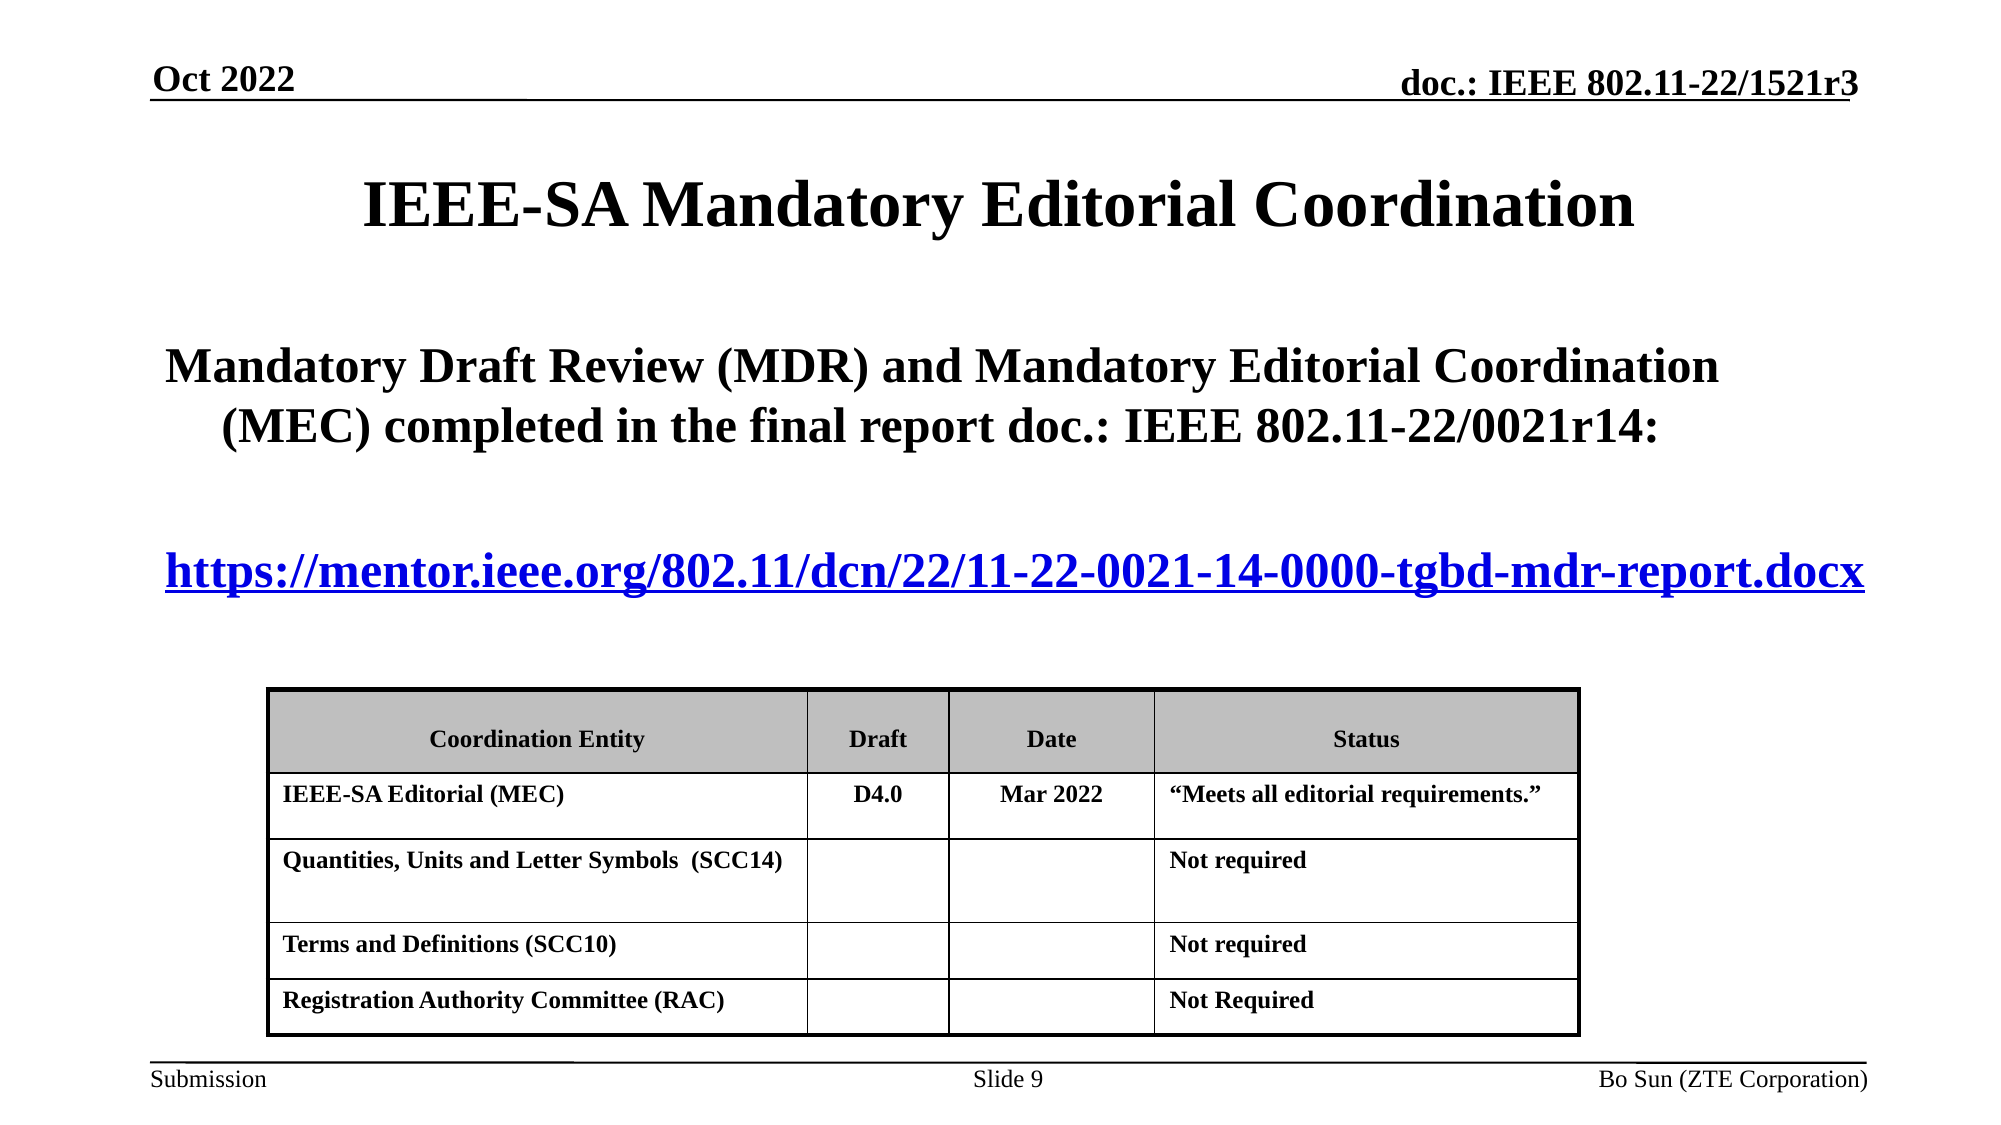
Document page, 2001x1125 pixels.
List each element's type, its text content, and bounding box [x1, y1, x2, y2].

table_cell [950, 840, 1154, 922]
table_cell [808, 923, 948, 978]
table_cell Terms and Definitions (SCC10) [270, 923, 807, 978]
table_cell Registration Authority Committee (RAC) [270, 980, 807, 1033]
table_cell Not Required [1155, 980, 1577, 1033]
table_header Draft [808, 692, 948, 772]
table_header Status [1155, 692, 1577, 772]
table_cell [950, 980, 1154, 1033]
table_cell [808, 840, 948, 922]
table_cell [950, 923, 1154, 978]
slide_number Slide 9 [950, 1061, 1067, 1123]
table_cell Not required [1155, 840, 1577, 922]
table_cell Mar 2022 [950, 774, 1154, 838]
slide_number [152, 54, 563, 100]
table_cell IEEE-SA Editorial (MEC) [270, 774, 807, 838]
table_cell Not required [1155, 923, 1577, 978]
table_header Date [950, 692, 1154, 772]
footer Bo Sun (ZTE Corporation) [1171, 1061, 1869, 1093]
table_header Coordination Entity [270, 692, 807, 772]
list Mandatory Draft Review (MDR) and Mandatory Editorial Coordination (MEC) completed in the final report doc.: IEEE 802.11-22/0021r14: https://mentor.ieee.org/802.11/dcn/22/11-22-0021-14-0000-tgbd-mdr-report.docx [149, 324, 1887, 1000]
table_cell Quantities, Units and Letter Symbols (SCC14) [270, 840, 807, 922]
table_cell D4.0 [808, 774, 948, 838]
table_cell “Meets all editorial requirements.” [1155, 774, 1577, 838]
table_cell [808, 980, 948, 1033]
title IEEE-SA Mandatory Editorial Coordination [149, 112, 1850, 288]
